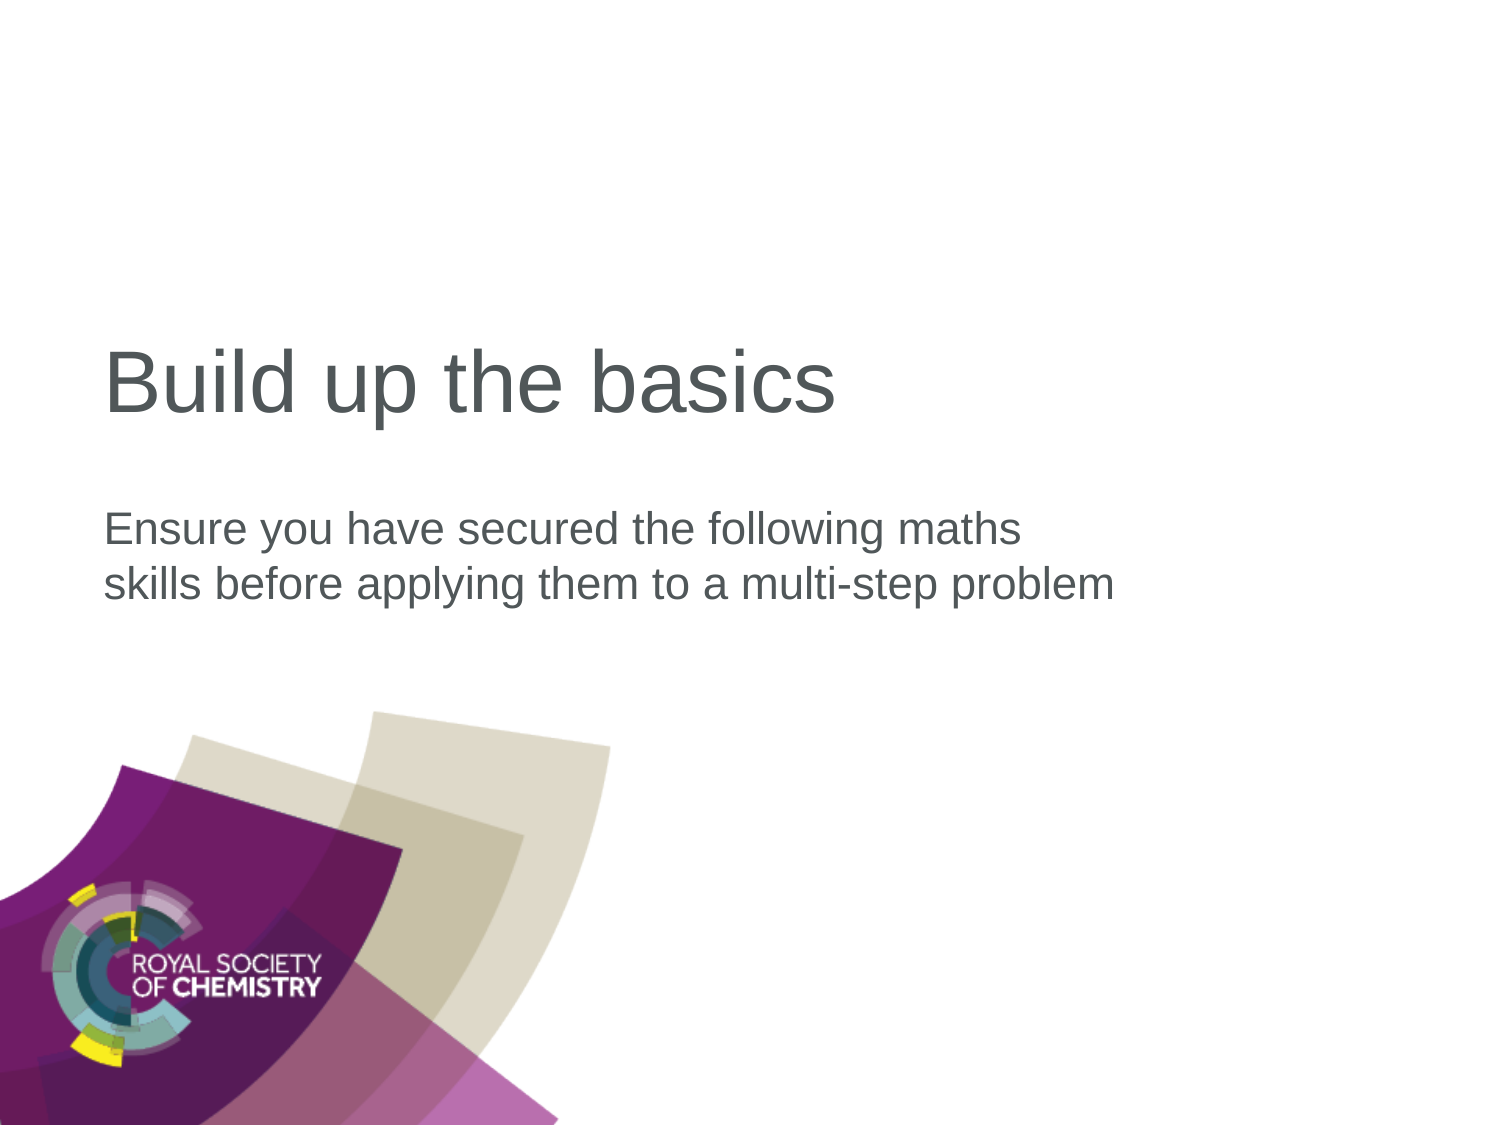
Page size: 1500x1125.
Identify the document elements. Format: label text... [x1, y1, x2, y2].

title Build up the basics [88, 256, 1140, 498]
picture [0, 3, 1500, 1125]
subtitle Ensure you have secured the following maths skills before applying them to a multi-step problem [88, 491, 1139, 655]
